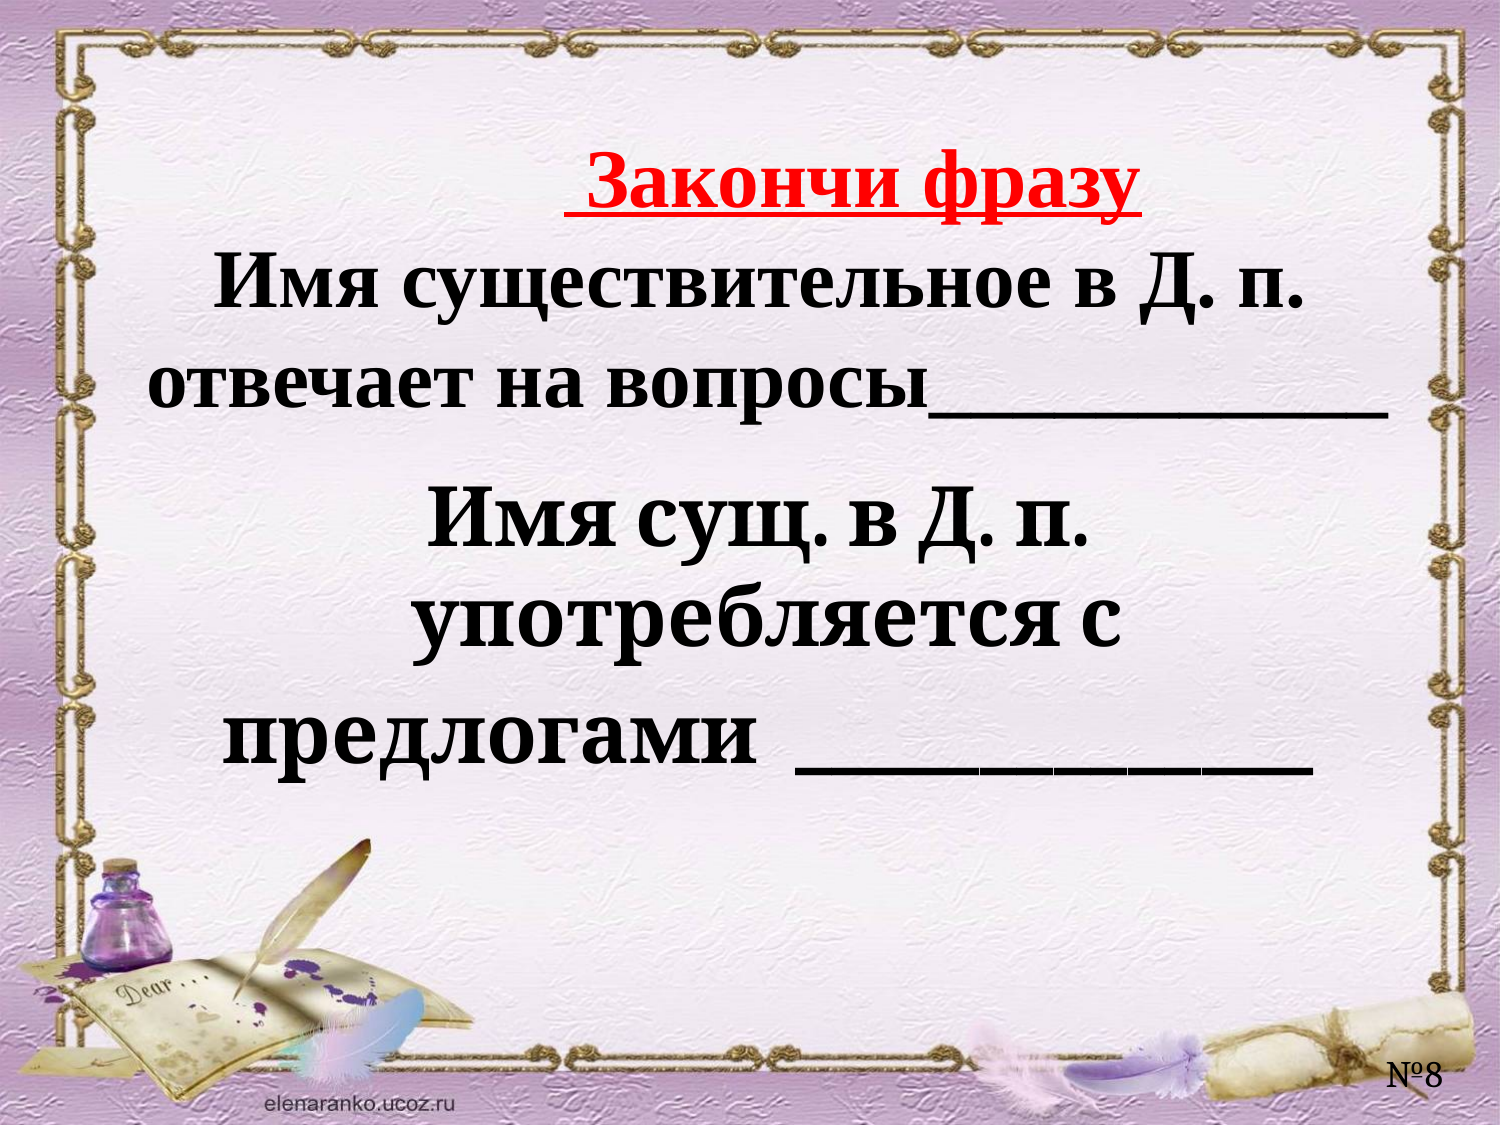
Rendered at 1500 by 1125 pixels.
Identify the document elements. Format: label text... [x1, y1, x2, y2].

text_box Закончи фразу Имя существительное в Д. п. отвечает на вопросы___________ [46, 117, 1454, 432]
text_box Имя сущ. в Д. п. употребляется с предлогами ______________ [123, 456, 1412, 791]
picture [0, 0, 1500, 1125]
text_box №8 [1371, 1042, 1500, 1103]
